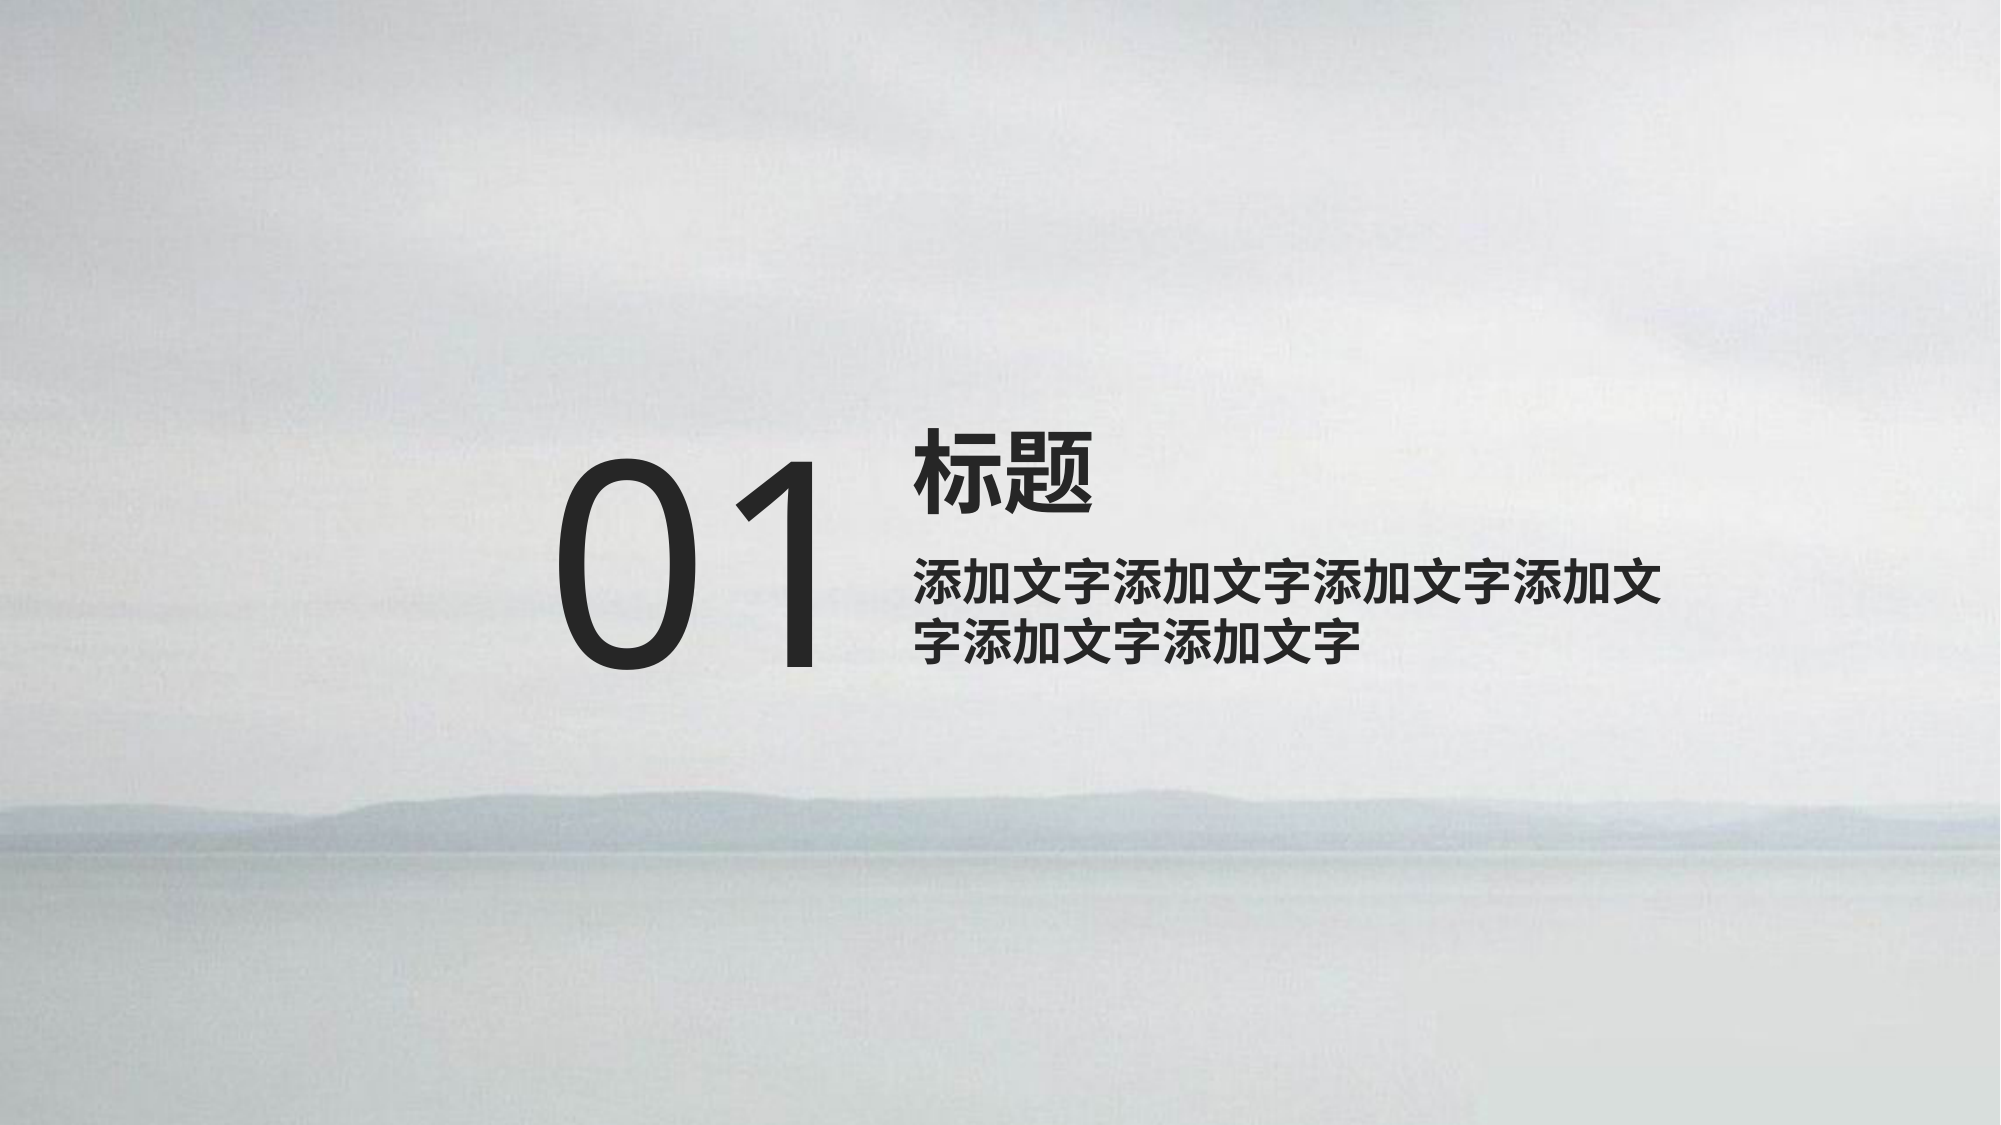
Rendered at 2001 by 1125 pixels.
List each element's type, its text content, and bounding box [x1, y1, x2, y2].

text_box 标题 [957, 407, 1471, 533]
text_box 01 [464, 372, 957, 732]
text_box 添加文字添加文字添加文字添加文字添加文字添加文字 [957, 542, 1713, 678]
picture [0, 0, 2001, 1125]
